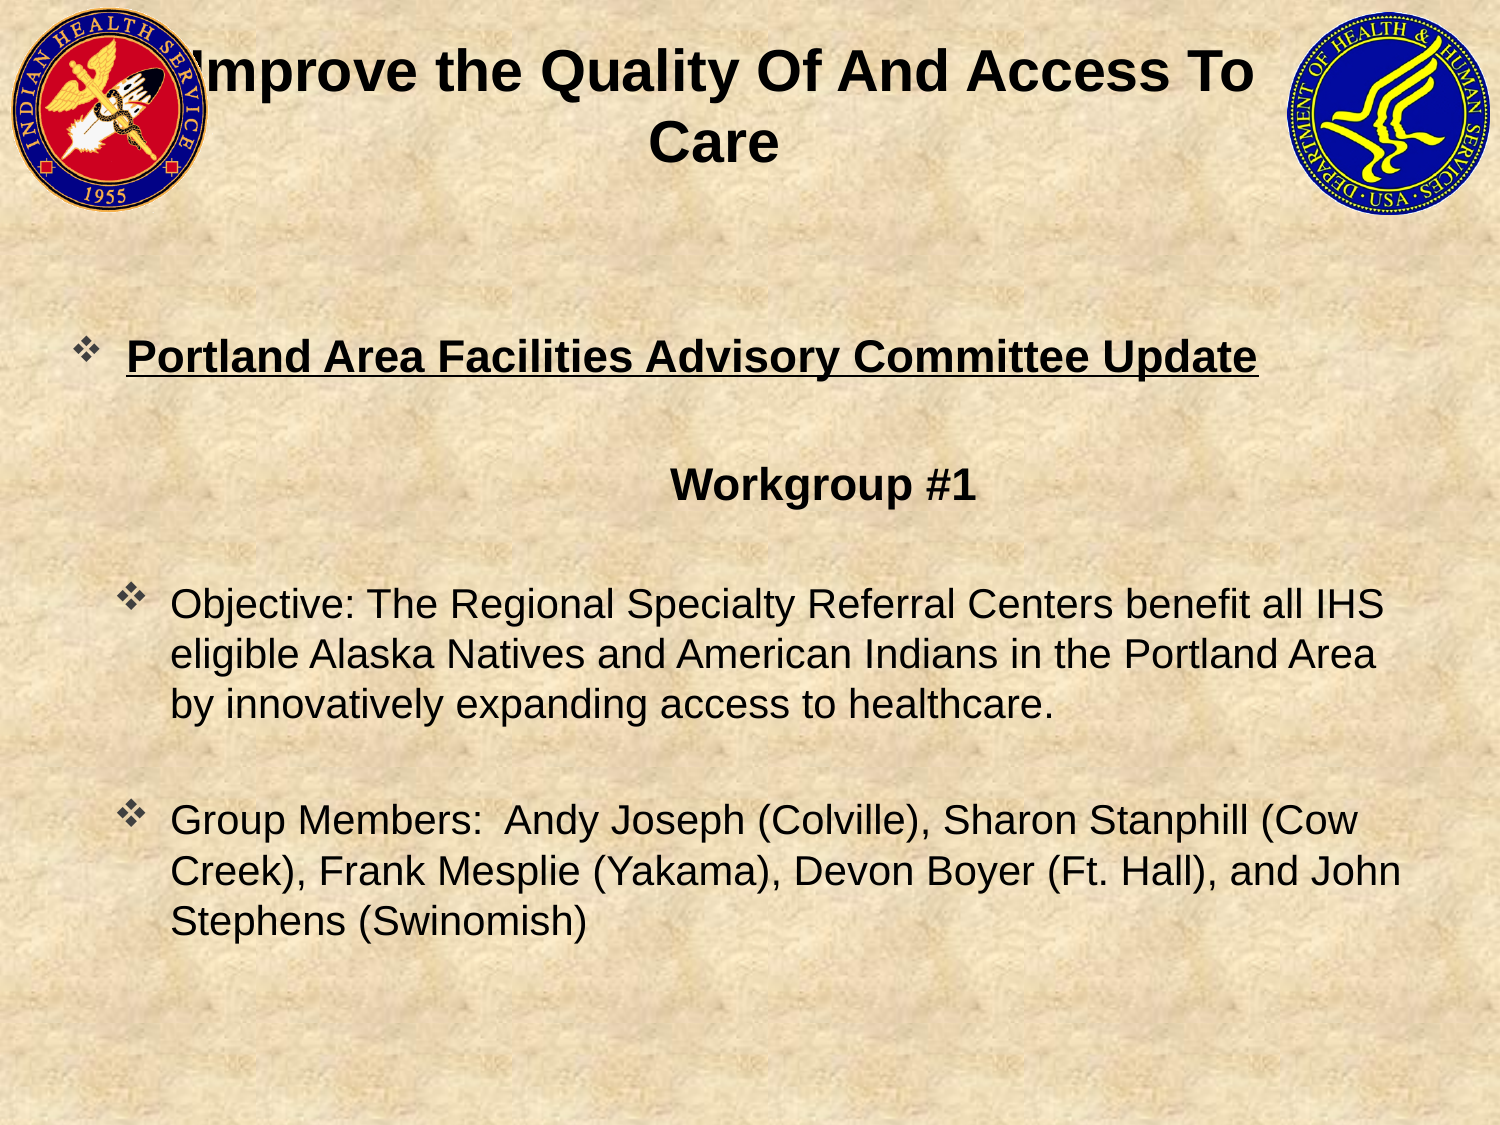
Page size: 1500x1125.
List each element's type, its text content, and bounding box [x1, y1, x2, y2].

picture [0, 0, 1500, 1125]
list Portland Area Facilities Advisory Committee Update Workgroup #1 Objective: The Regional Specialty Referral Centers benefit all IHS eligible Alaska Natives and American Indians in the Portland Area by innovatively expanding access to healthcare. Group Members: Andy Joseph (Colville), Sharon Stanphill (Cow Creek), Frank Mesplie (Yakama), Devon Boyer (Ft. Hall), and John Stephens (Swinomish) [0, 249, 1438, 1023]
title Improve the Quality Of And Access To Care [243, 24, 1284, 249]
